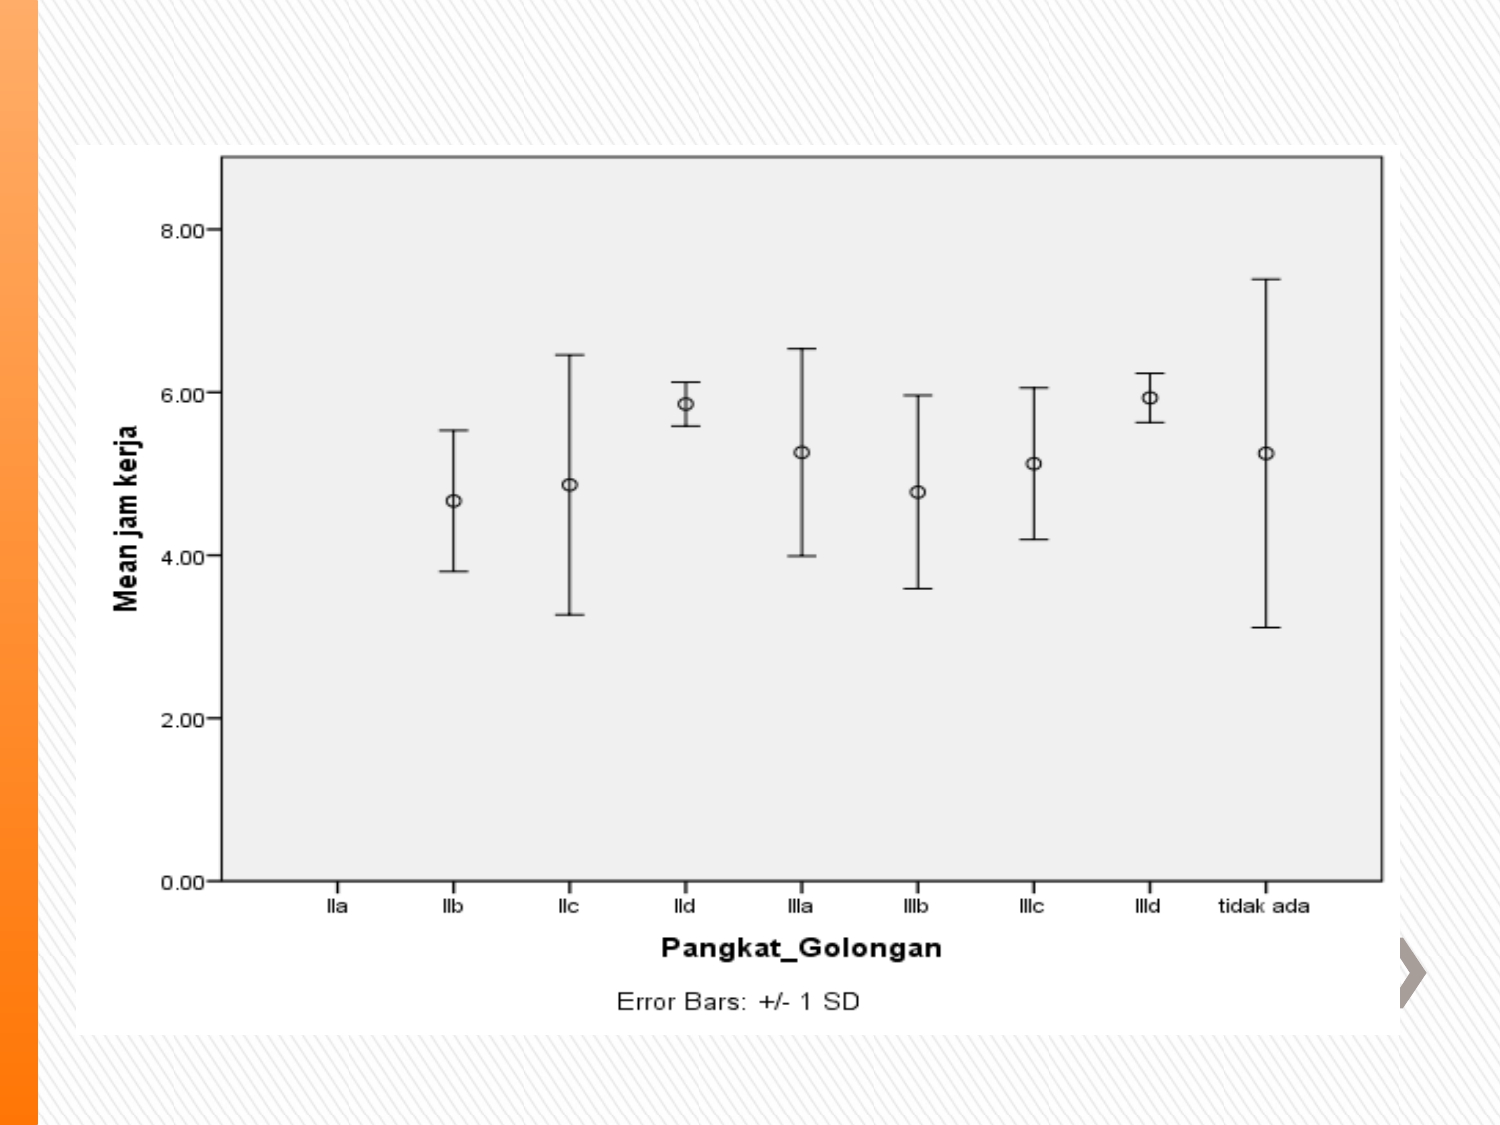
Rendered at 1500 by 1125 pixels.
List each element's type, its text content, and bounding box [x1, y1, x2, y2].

table_cell 1 [0, 281, 37, 285]
picture [76, 144, 1400, 1036]
